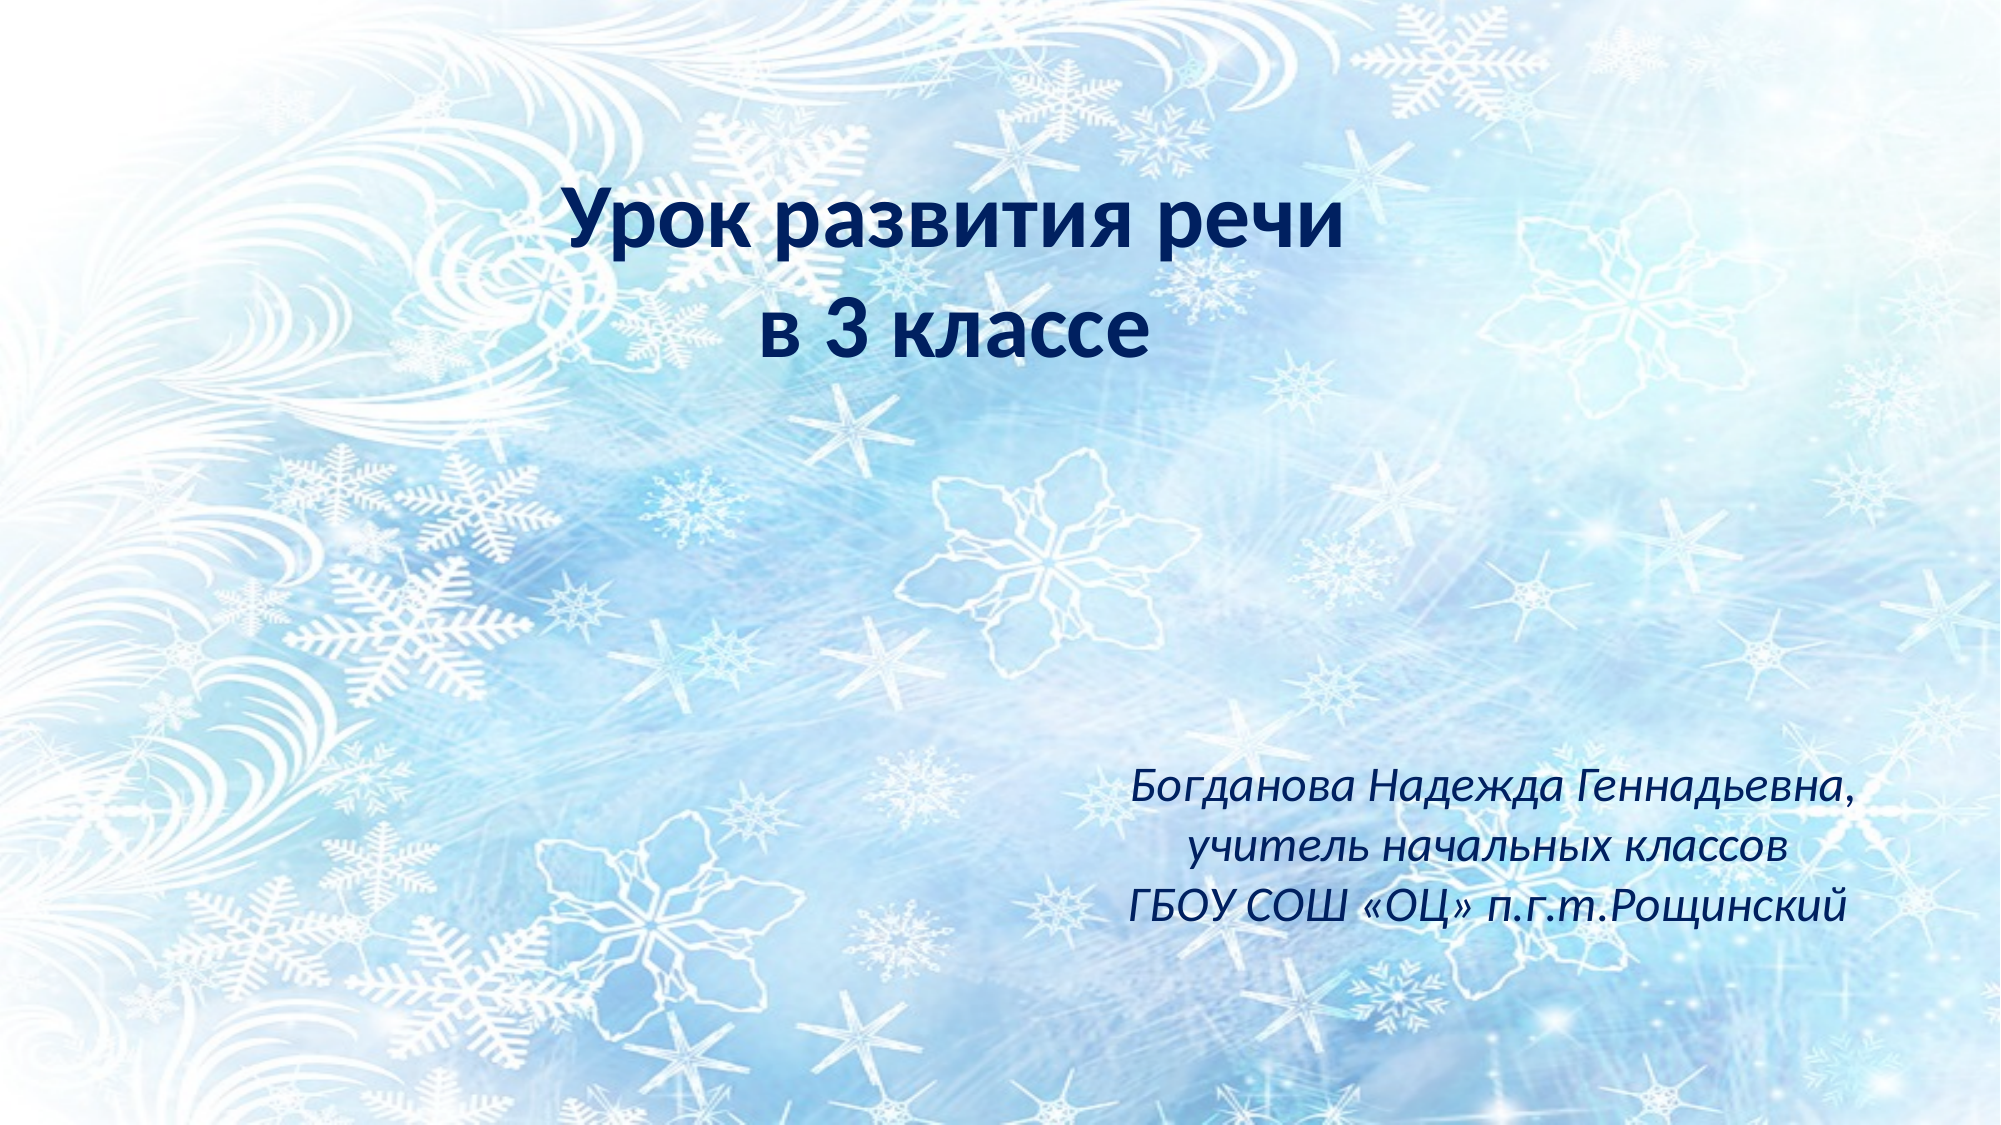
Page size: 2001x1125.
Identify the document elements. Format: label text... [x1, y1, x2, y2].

title Урок развития речи в 3 классе [317, 145, 1593, 387]
text_box Богданова Надежда Геннадьевна, учитель начальных классов ГБОУ СОШ «ОЦ» п.г.т.Рощинский [855, 720, 2000, 962]
